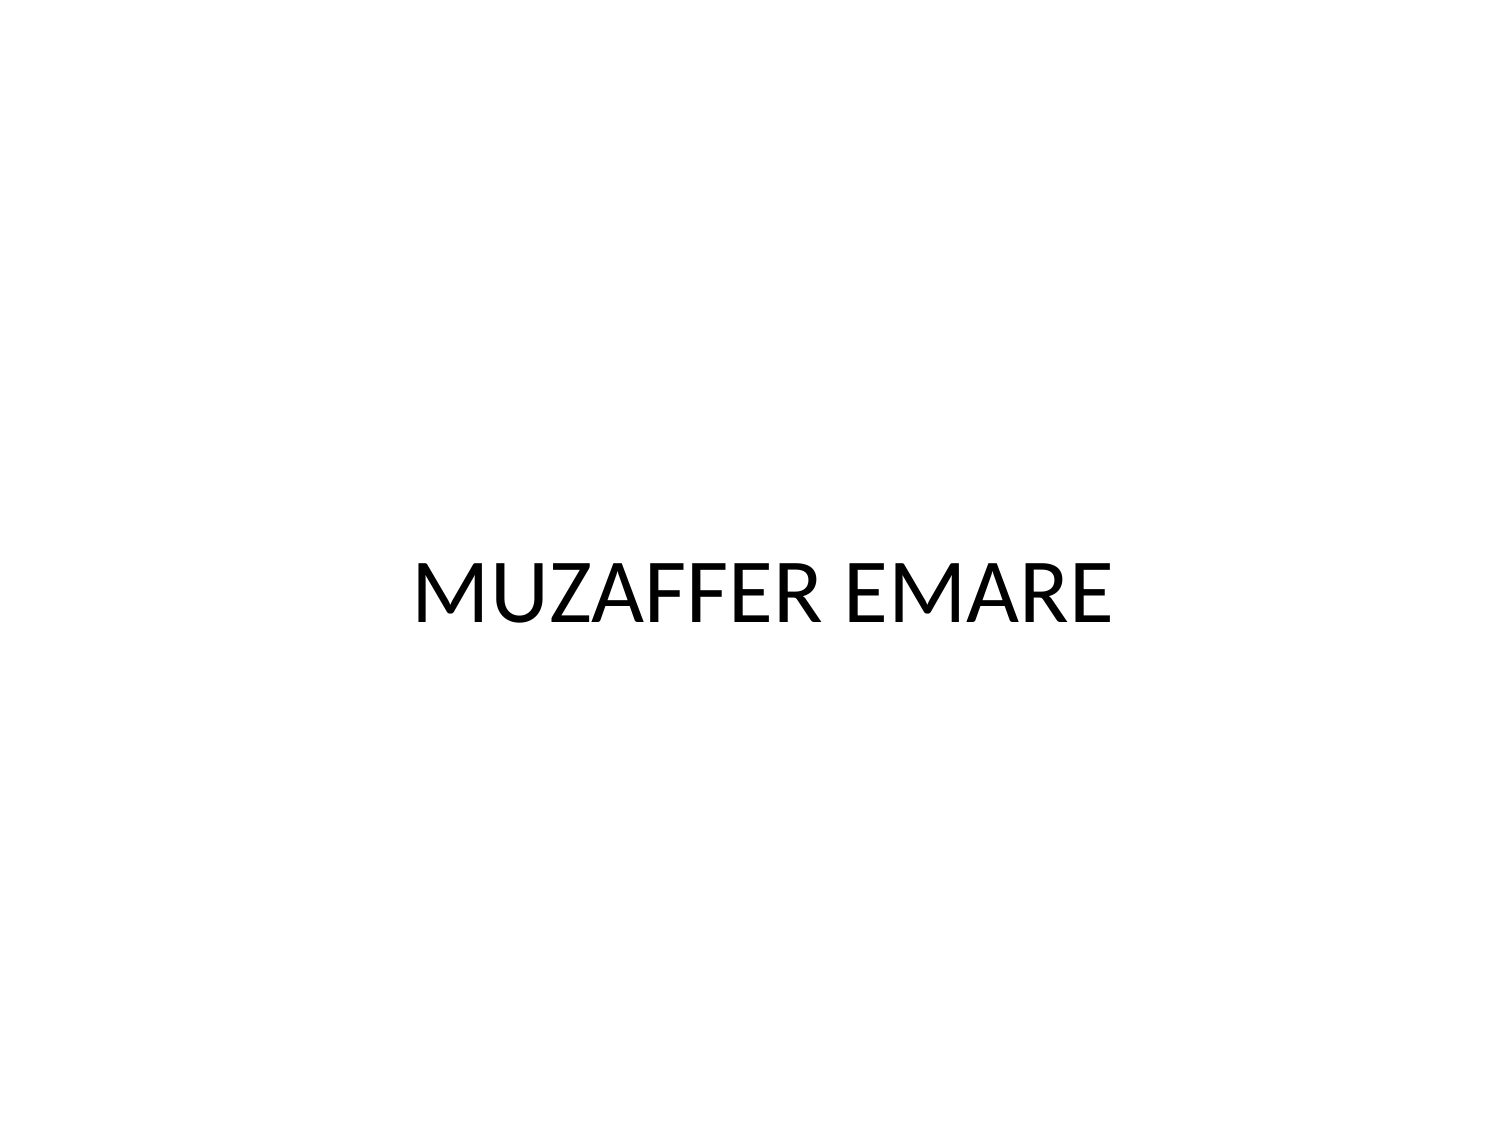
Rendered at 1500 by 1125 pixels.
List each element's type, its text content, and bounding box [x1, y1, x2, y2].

title MUZAFFER EMARE [88, 491, 1439, 680]
